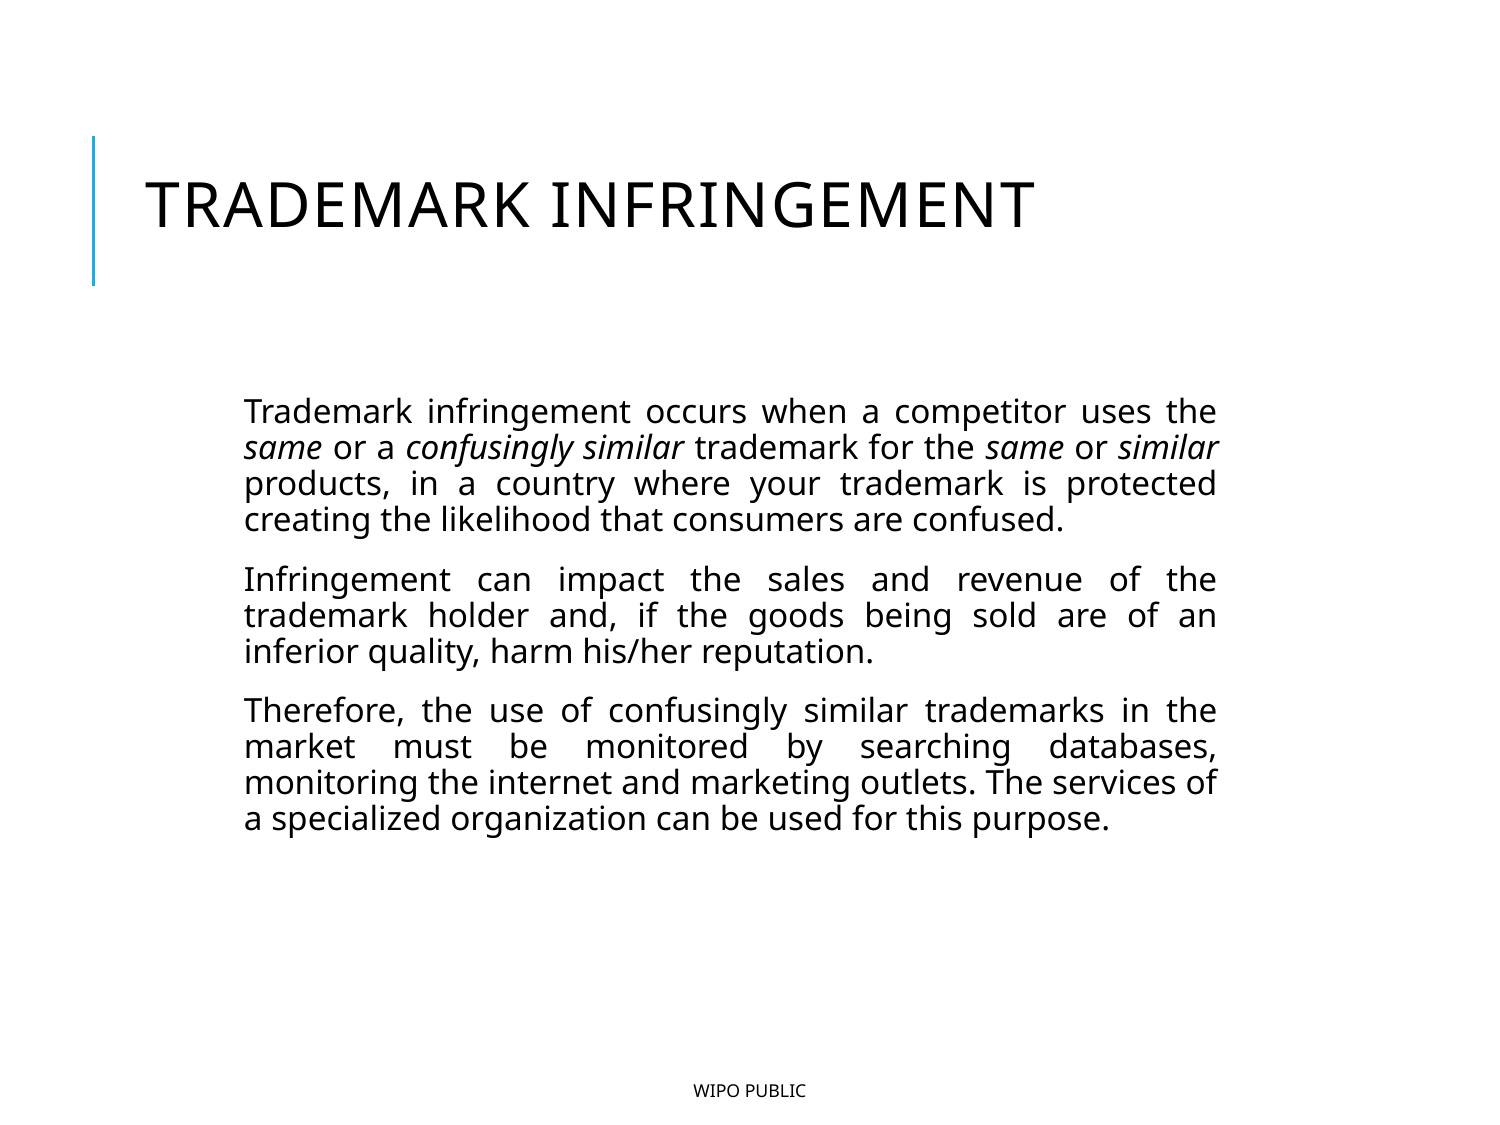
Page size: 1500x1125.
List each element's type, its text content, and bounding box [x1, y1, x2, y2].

title Trademark infringement [130, 153, 1148, 266]
list Trademark infringement occurs when a competitor uses the same or a confusingly similar trademark for the same or similar products, in a country where your trademark is protected creating the likelihood that consumers are confused. Infringement can impact the sales and revenue of the trademark holder and, if the goods being sold are of an inferior quality, harm his/her reputation. Therefore, the use of confusingly similar trademarks in the market must be monitored by searching databases, monitoring the internet and marketing outlets. The services of a specialized organization can be used for this purpose. [223, 387, 1227, 863]
